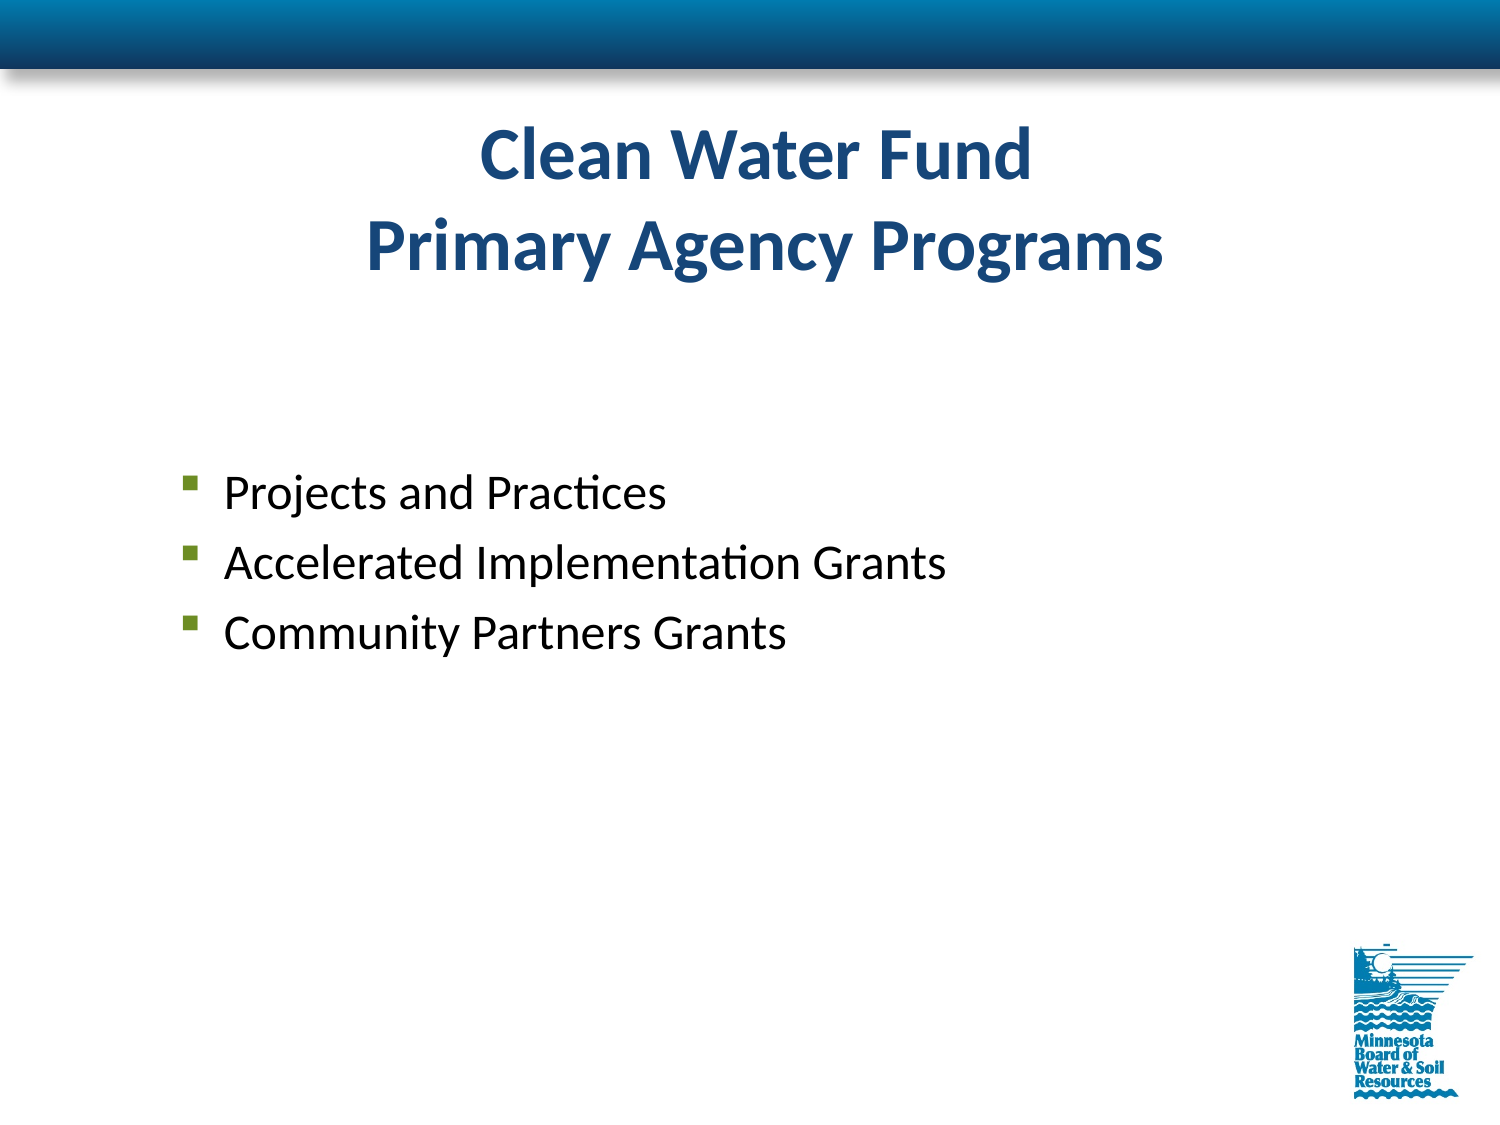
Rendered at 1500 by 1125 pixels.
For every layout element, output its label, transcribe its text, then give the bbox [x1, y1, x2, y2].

text_box Projects and Practices Accelerated Implementation Grants Community Partners Grants [133, 402, 1329, 787]
text_box Clean Water Fund Primary Agency Programs [44, 88, 1465, 302]
picture [1328, 918, 1500, 1125]
text_box [0, 0, 1500, 69]
